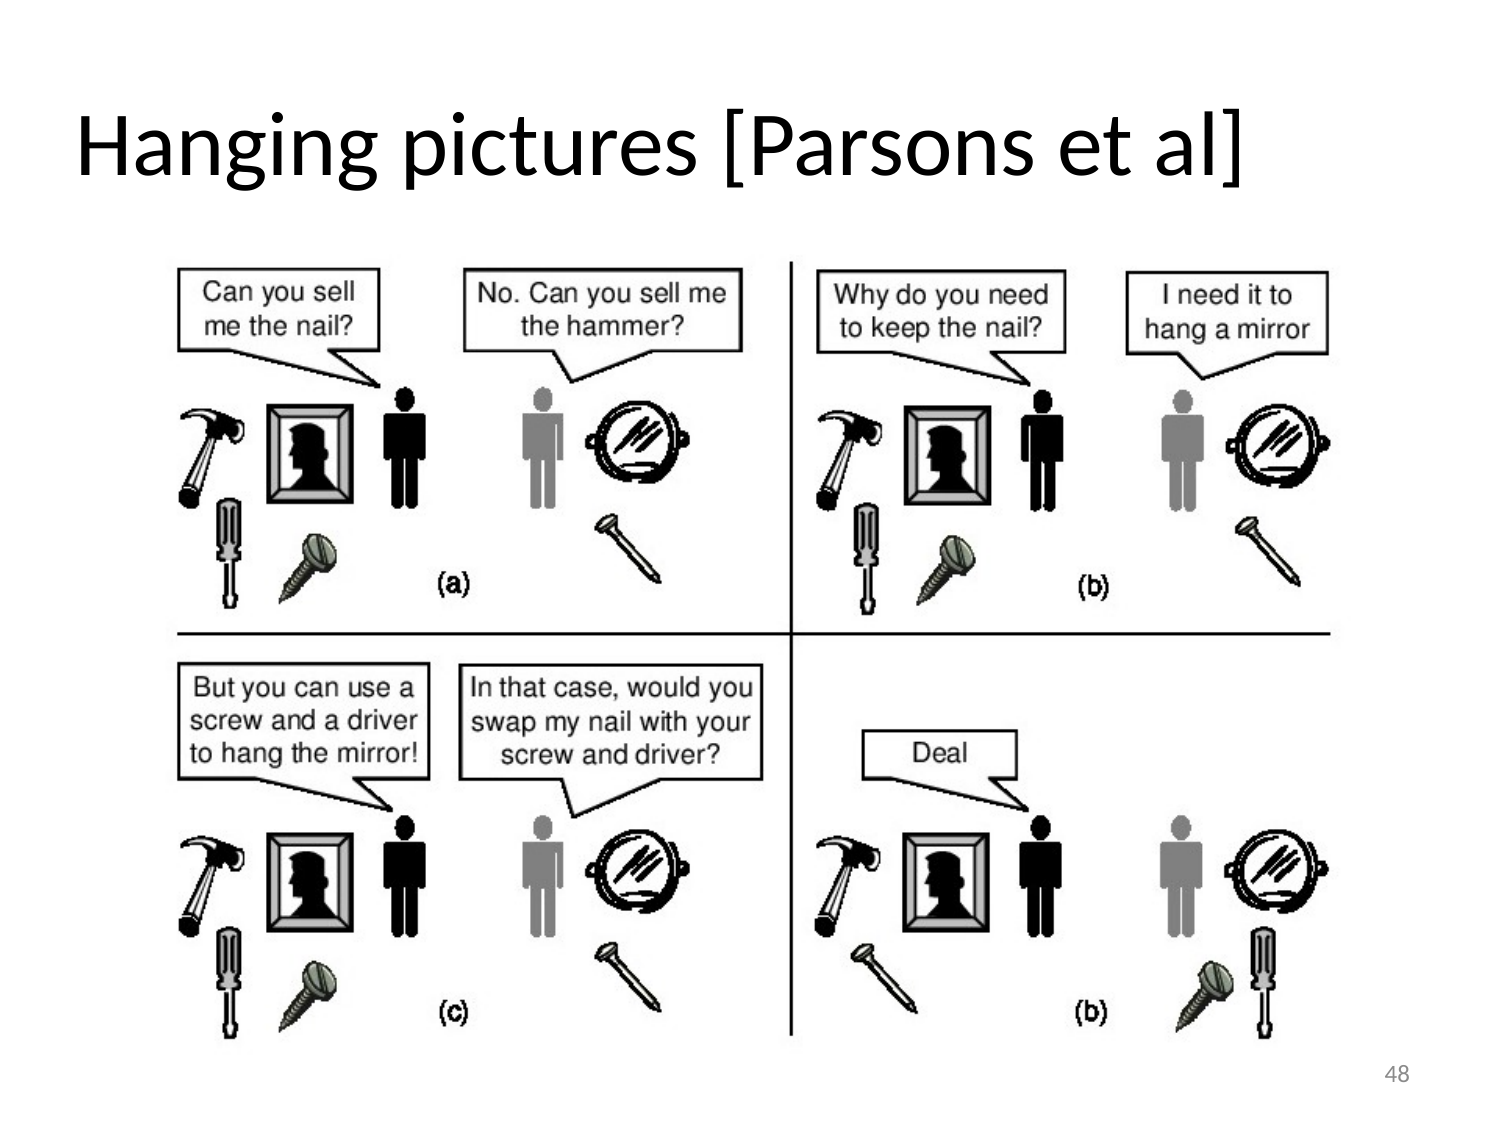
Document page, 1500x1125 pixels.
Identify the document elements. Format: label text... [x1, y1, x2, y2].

text_box Hanging pictures [Parsons et al] [75, 45, 1425, 233]
slide_number 48 [1074, 1042, 1425, 1103]
picture [164, 254, 1352, 1059]
